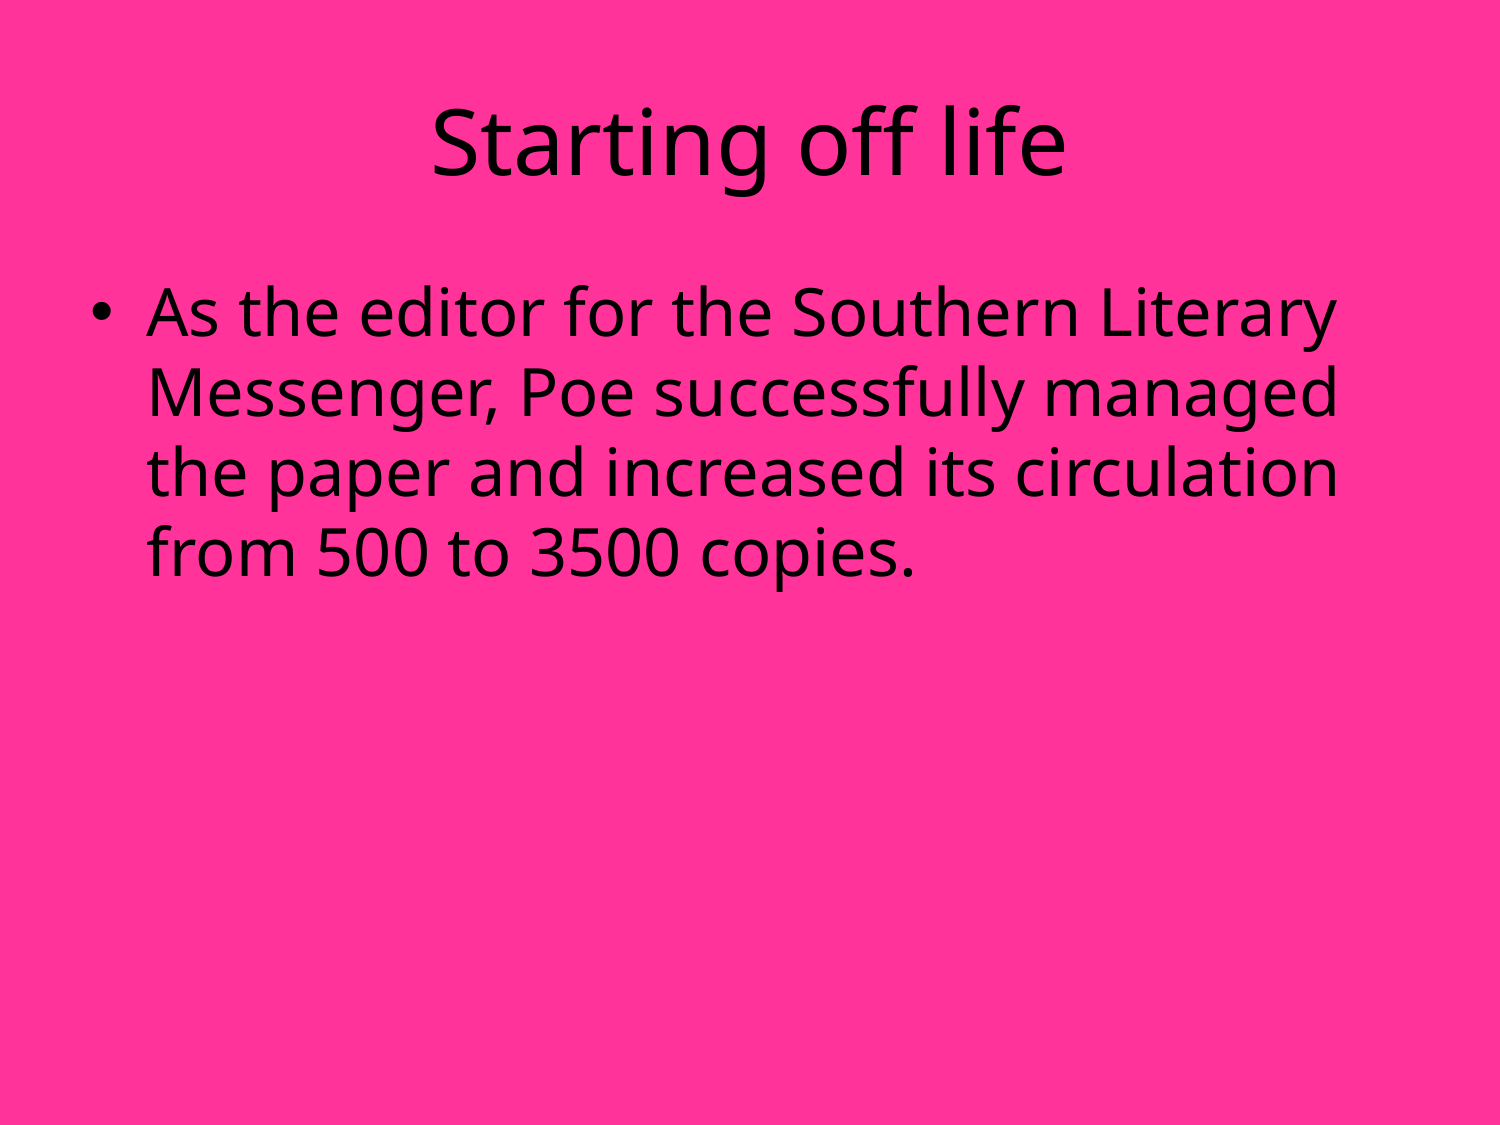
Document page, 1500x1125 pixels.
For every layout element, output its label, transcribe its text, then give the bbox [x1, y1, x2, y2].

list As the editor for the Southern Literary Messenger, Poe successfully managed the paper and increased its circulation from 500 to 3500 copies. [75, 262, 1425, 1005]
title Starting off life [75, 45, 1425, 233]
